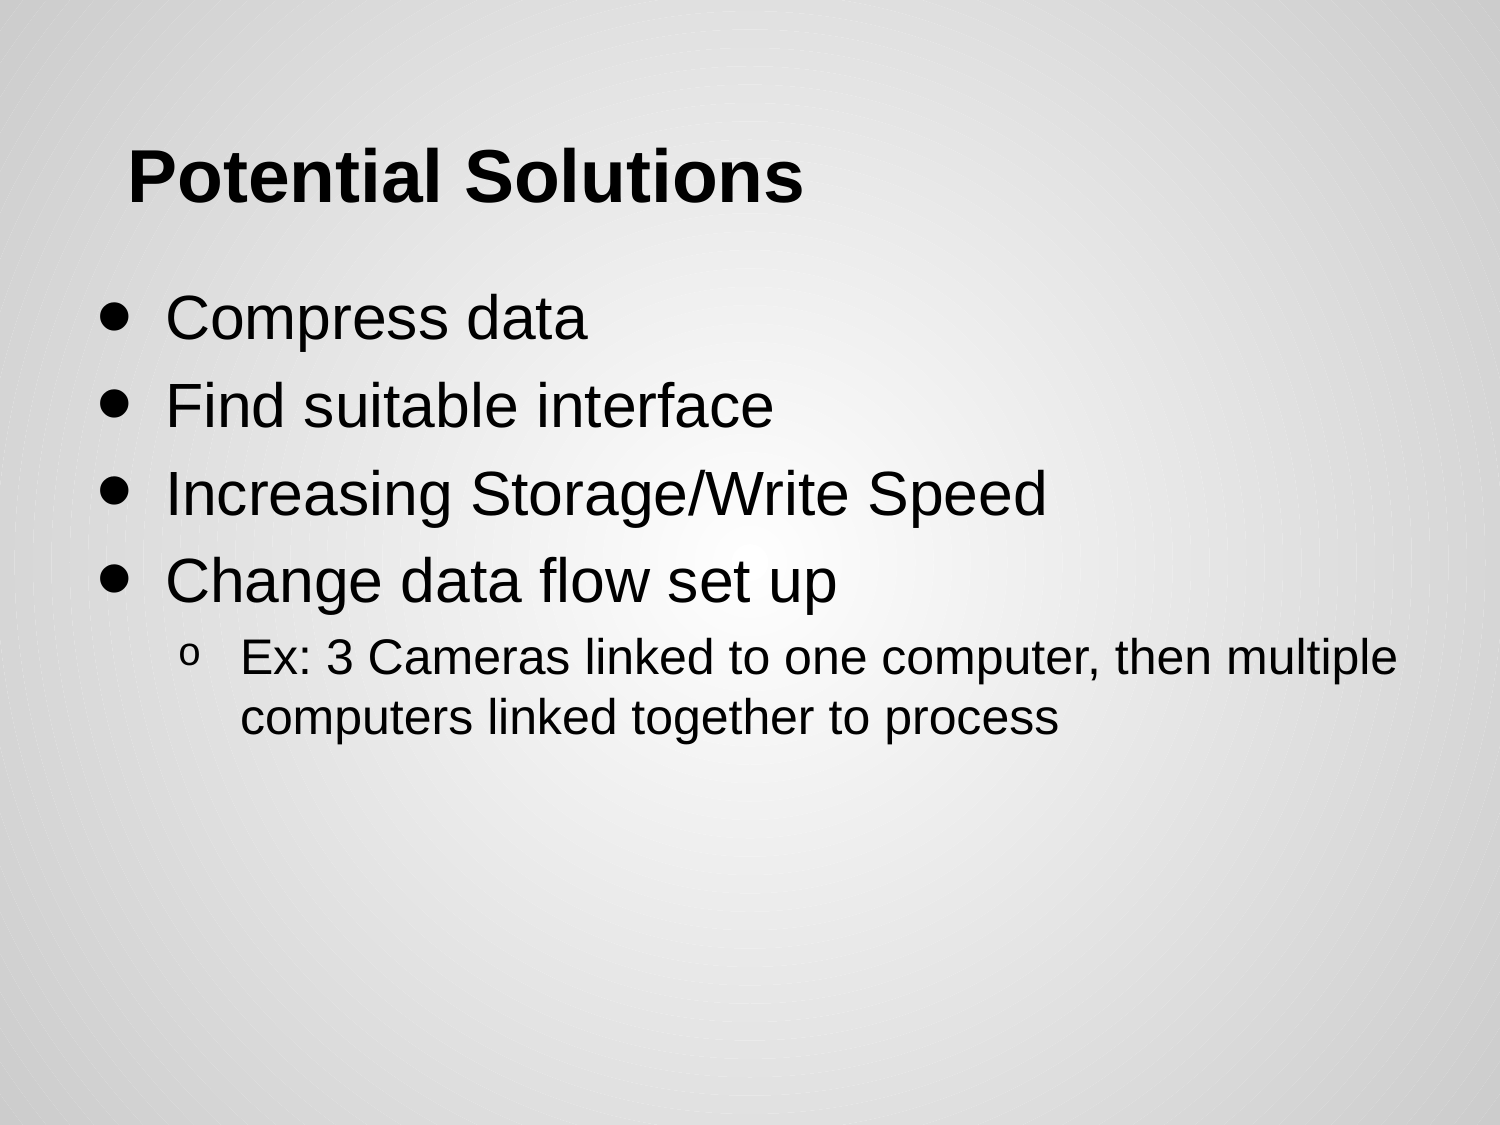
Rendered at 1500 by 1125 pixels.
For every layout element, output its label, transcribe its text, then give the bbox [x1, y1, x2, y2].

title Potential Solutions [75, 45, 1425, 233]
list Compress data Find suitable interface Increasing Storage/Write Speed Change data flow set up Ex: 3 Cameras linked to one computer, then multiple computers linked together to process [75, 262, 1425, 1078]
